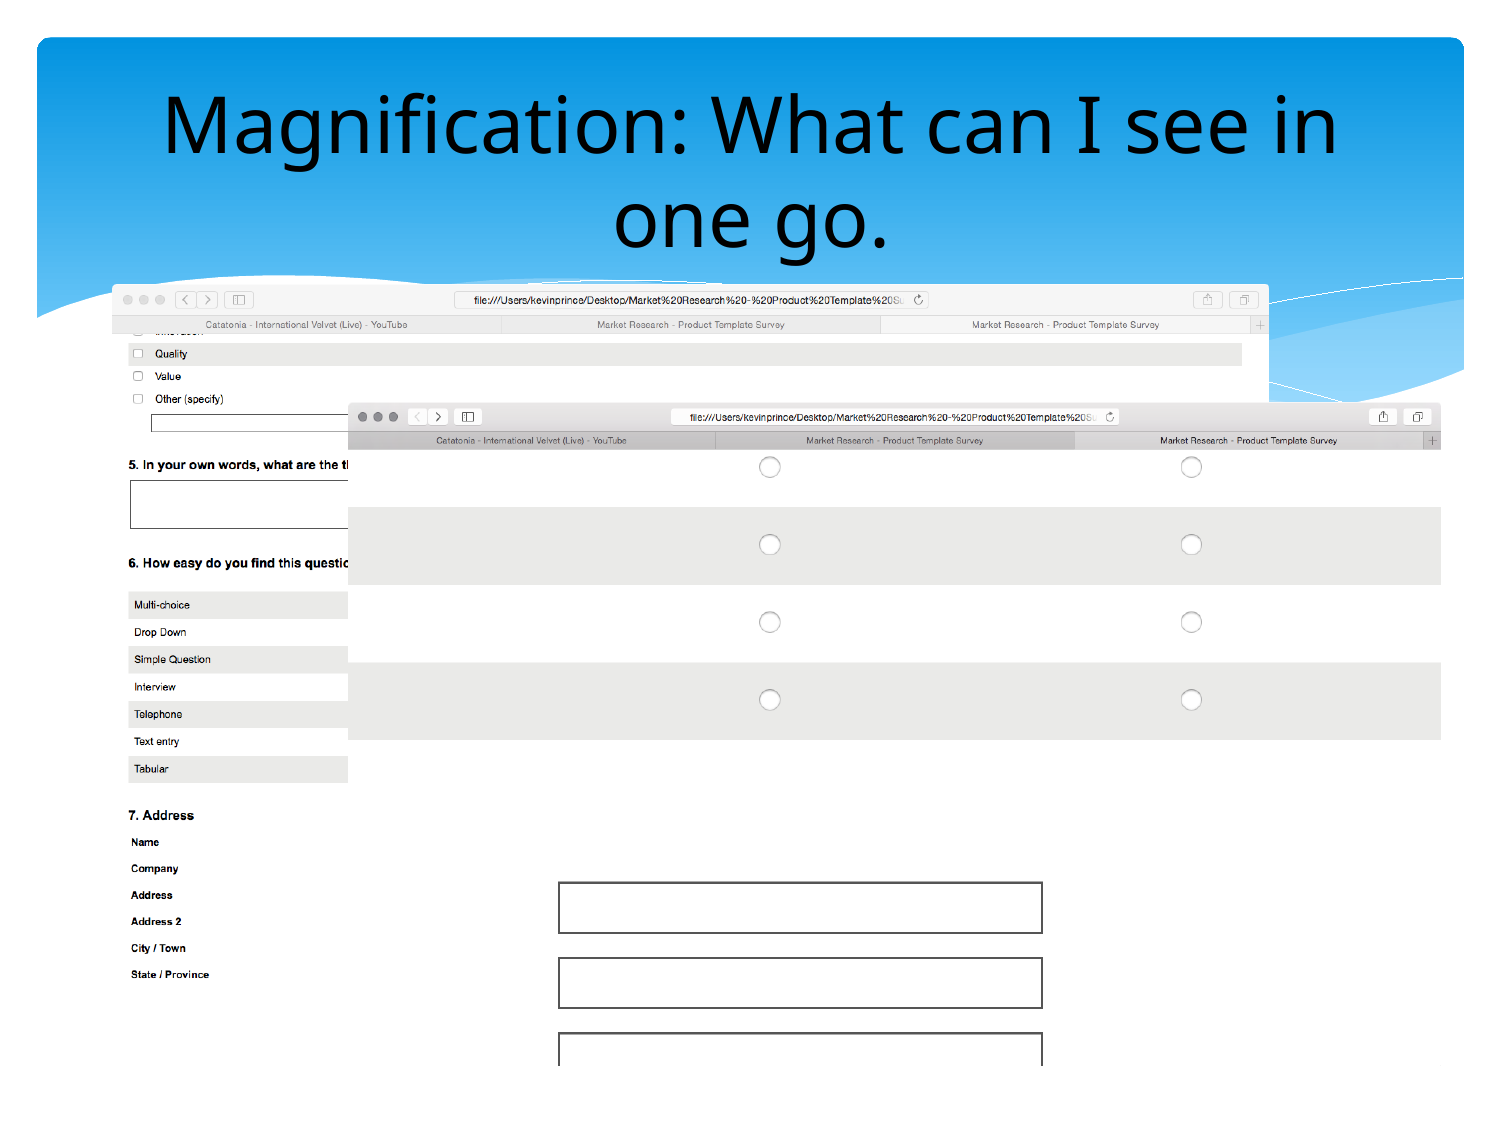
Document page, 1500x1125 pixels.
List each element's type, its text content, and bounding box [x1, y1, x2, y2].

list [111, 279, 1269, 991]
picture [348, 402, 1442, 1066]
title Magnification: What can I see in one go. [76, 66, 1427, 272]
